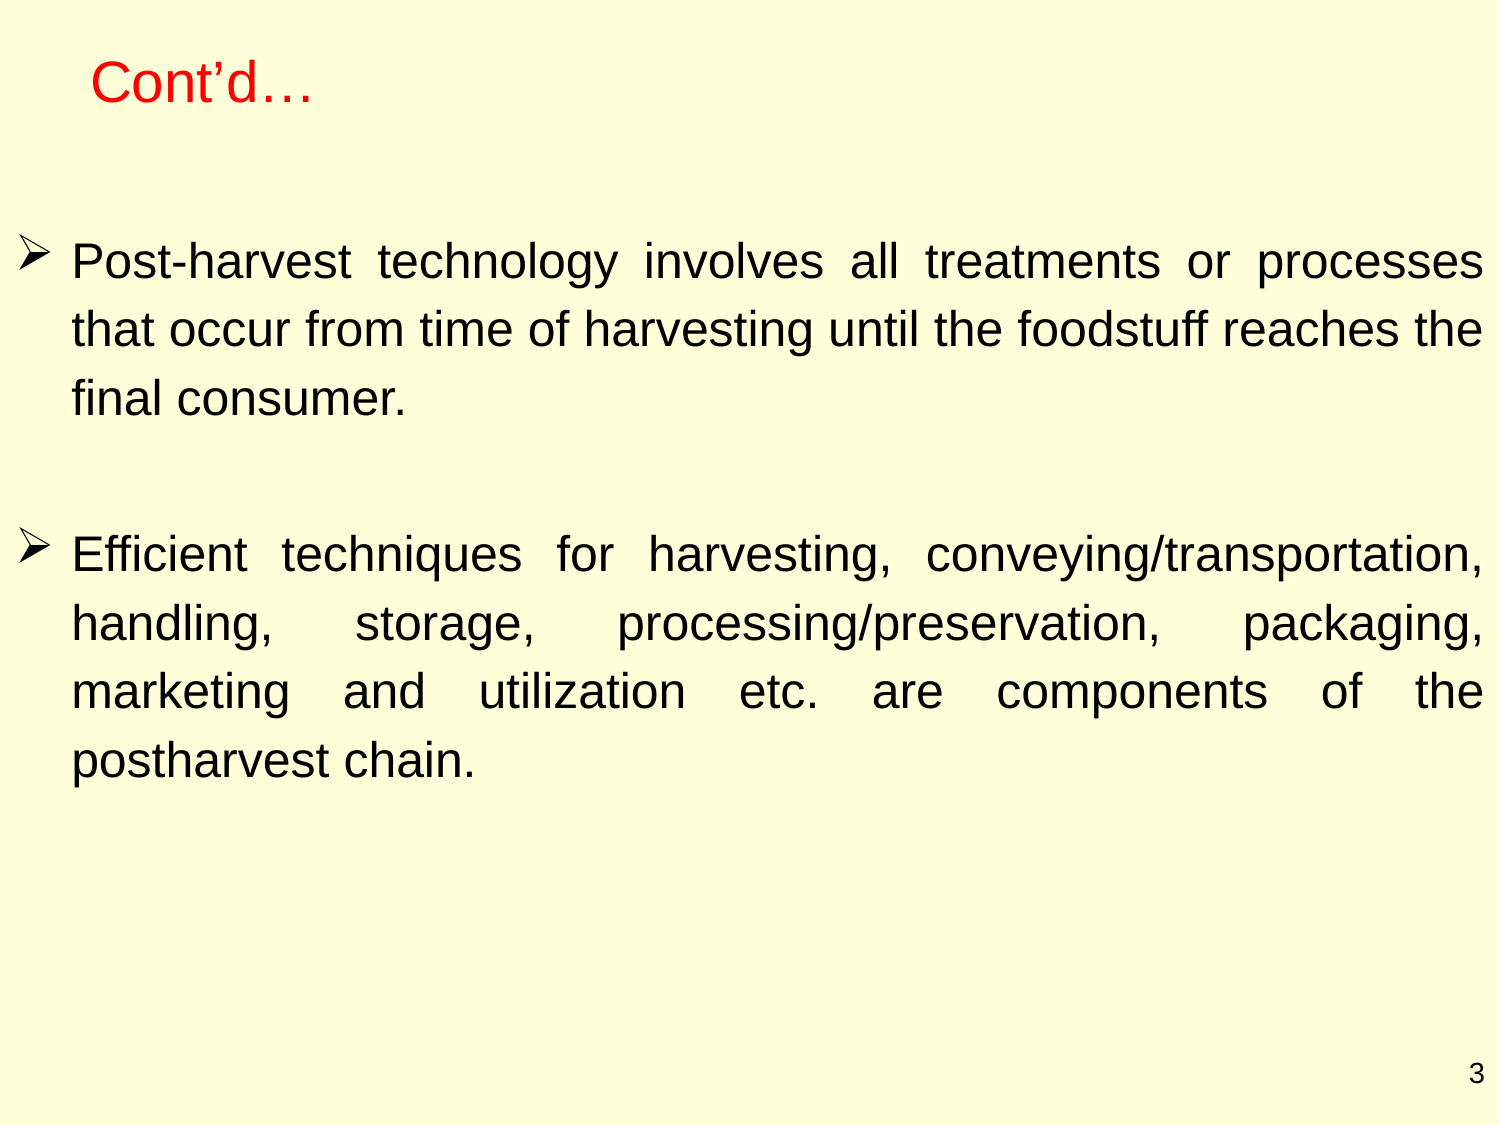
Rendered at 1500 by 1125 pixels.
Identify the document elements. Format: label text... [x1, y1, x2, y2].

list Post-harvest technology involves all treatments or processes that occur from time of harvesting until the foodstuff reaches the final consumer. Efficient techniques for harvesting, conveying/transportation, handling, storage, processing/preservation, packaging, marketing and utilization etc. are components of the postharvest chain. [0, 212, 1500, 850]
slide_number 3 [1149, 1046, 1500, 1125]
title Cont’d… [75, 45, 1425, 113]
